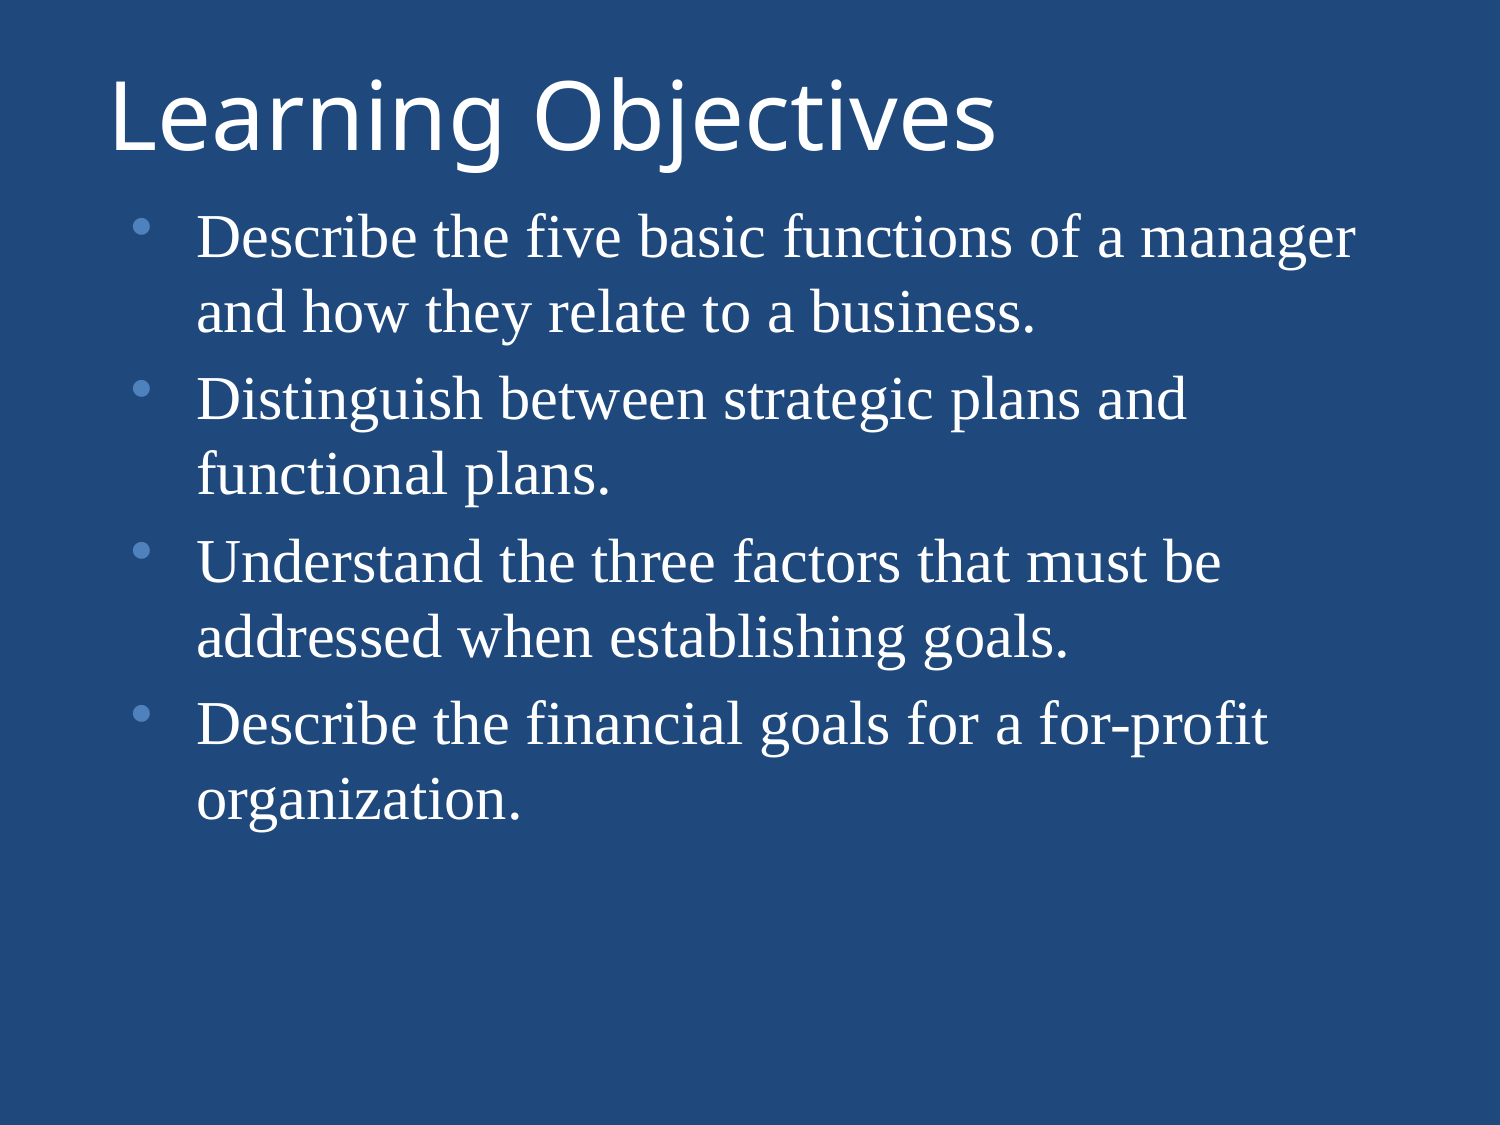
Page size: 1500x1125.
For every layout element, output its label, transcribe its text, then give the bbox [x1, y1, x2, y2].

title Learning Objectives [99, 37, 1375, 188]
list Describe the five basic functions of a manager and how they relate to a business. Distinguish between strategic plans and functional plans. Understand the three factors that must be addressed when establishing goals. Describe the financial goals for a for-profit organization. [112, 187, 1388, 975]
